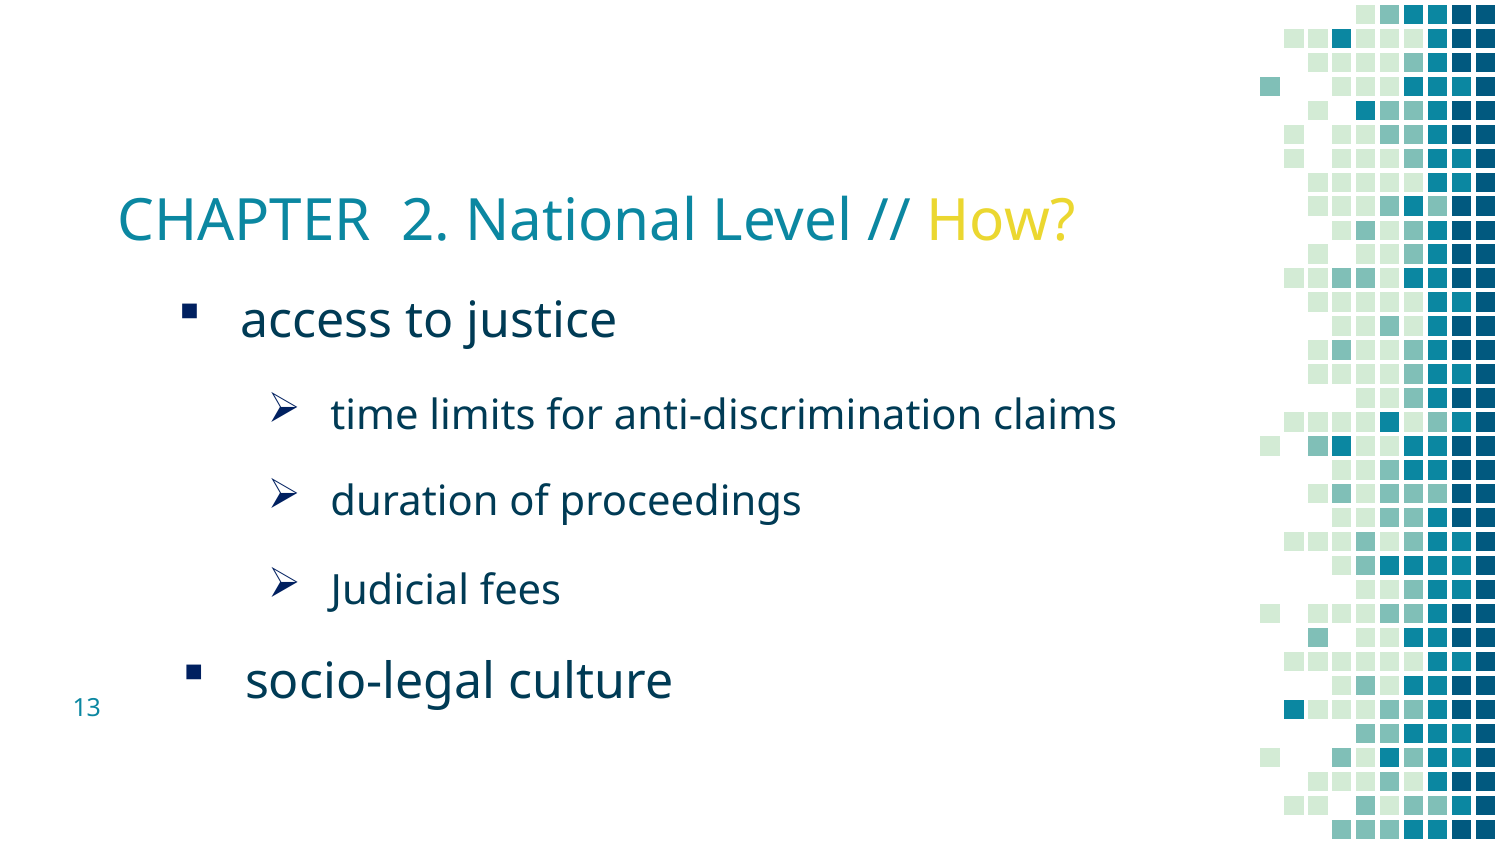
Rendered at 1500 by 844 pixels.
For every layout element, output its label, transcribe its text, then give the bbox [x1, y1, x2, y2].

text_box Judicial fees [240, 547, 1350, 662]
slide_number 13 [57, 675, 148, 741]
text_box access to justice [150, 272, 1260, 387]
text_box duration of proceedings [240, 458, 1350, 547]
text_box time limits for anti-discrimination claims [240, 372, 1350, 458]
text_box socio-legal culture [154, 634, 1265, 748]
title CHAPTER 2. National Level // How? [102, 126, 1212, 268]
